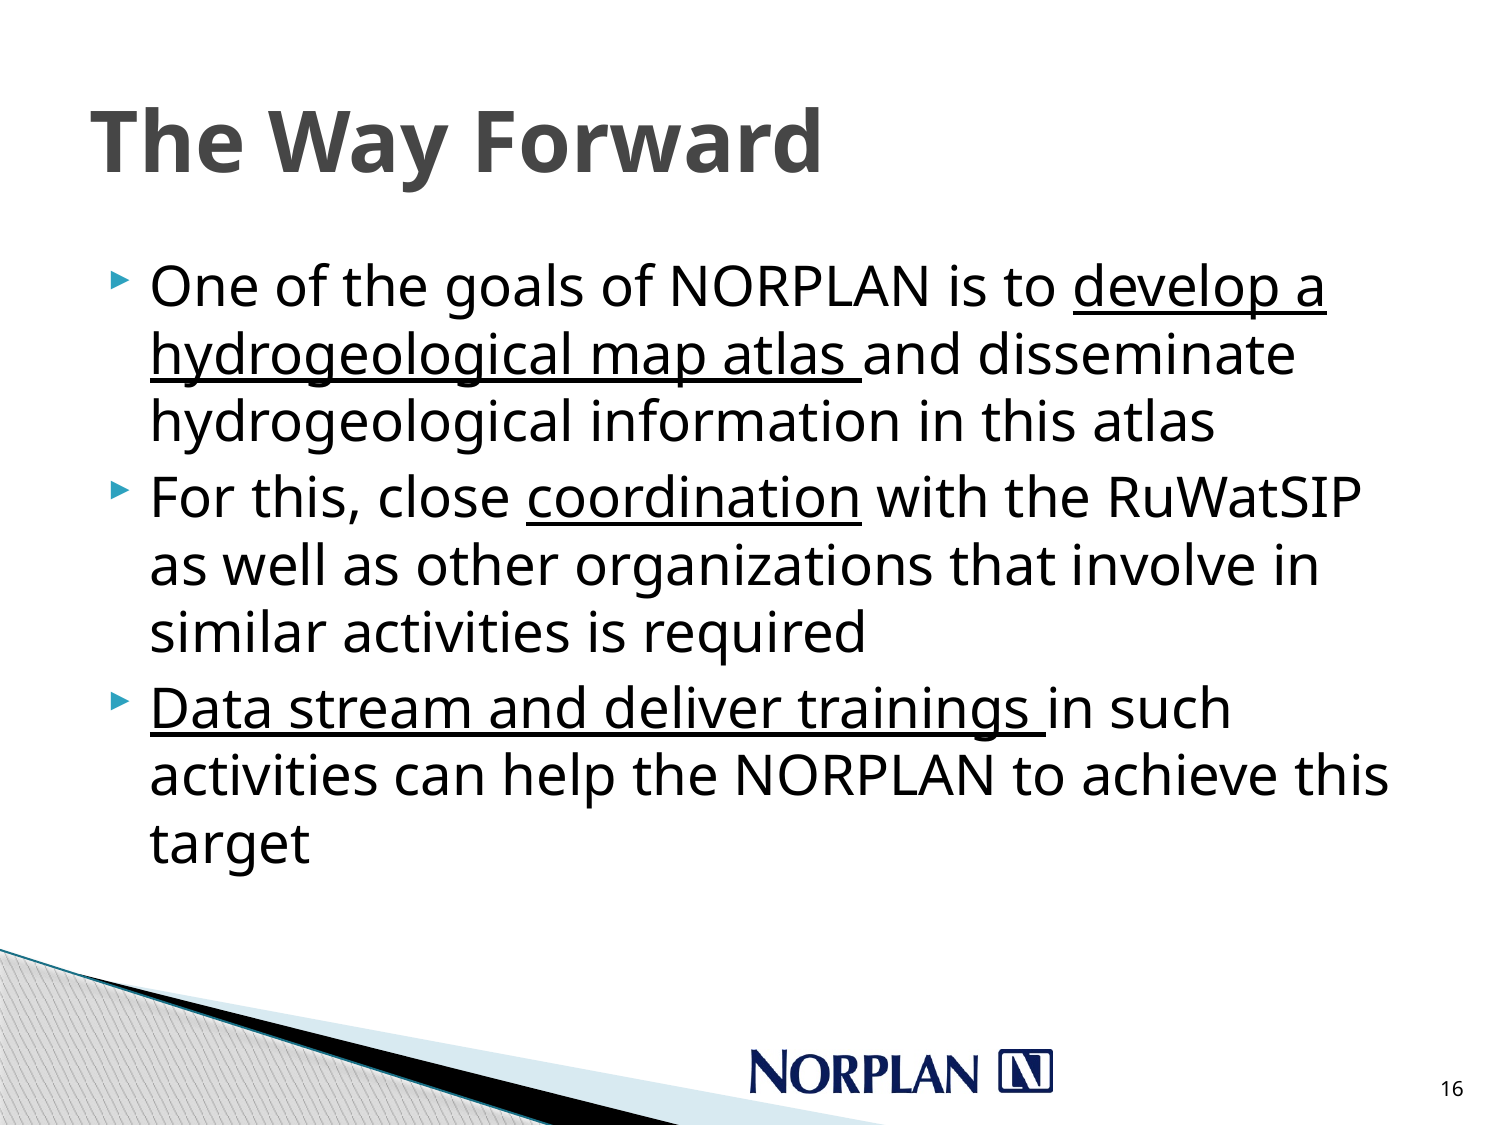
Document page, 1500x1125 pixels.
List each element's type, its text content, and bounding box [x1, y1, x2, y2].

title The Way Forward [75, 45, 1425, 233]
list One of the goals of NORPLAN is to develop a hydrogeological map atlas and disseminate hydrogeological information in this atlas For this, close coordination with the RuWatSIP as well as other organizations that involve in similar activities is required Data stream and deliver trainings in such activities can help the NORPLAN to achieve this target [75, 243, 1425, 986]
slide_number 16 [1418, 1051, 1479, 1112]
picture [750, 1049, 1053, 1094]
